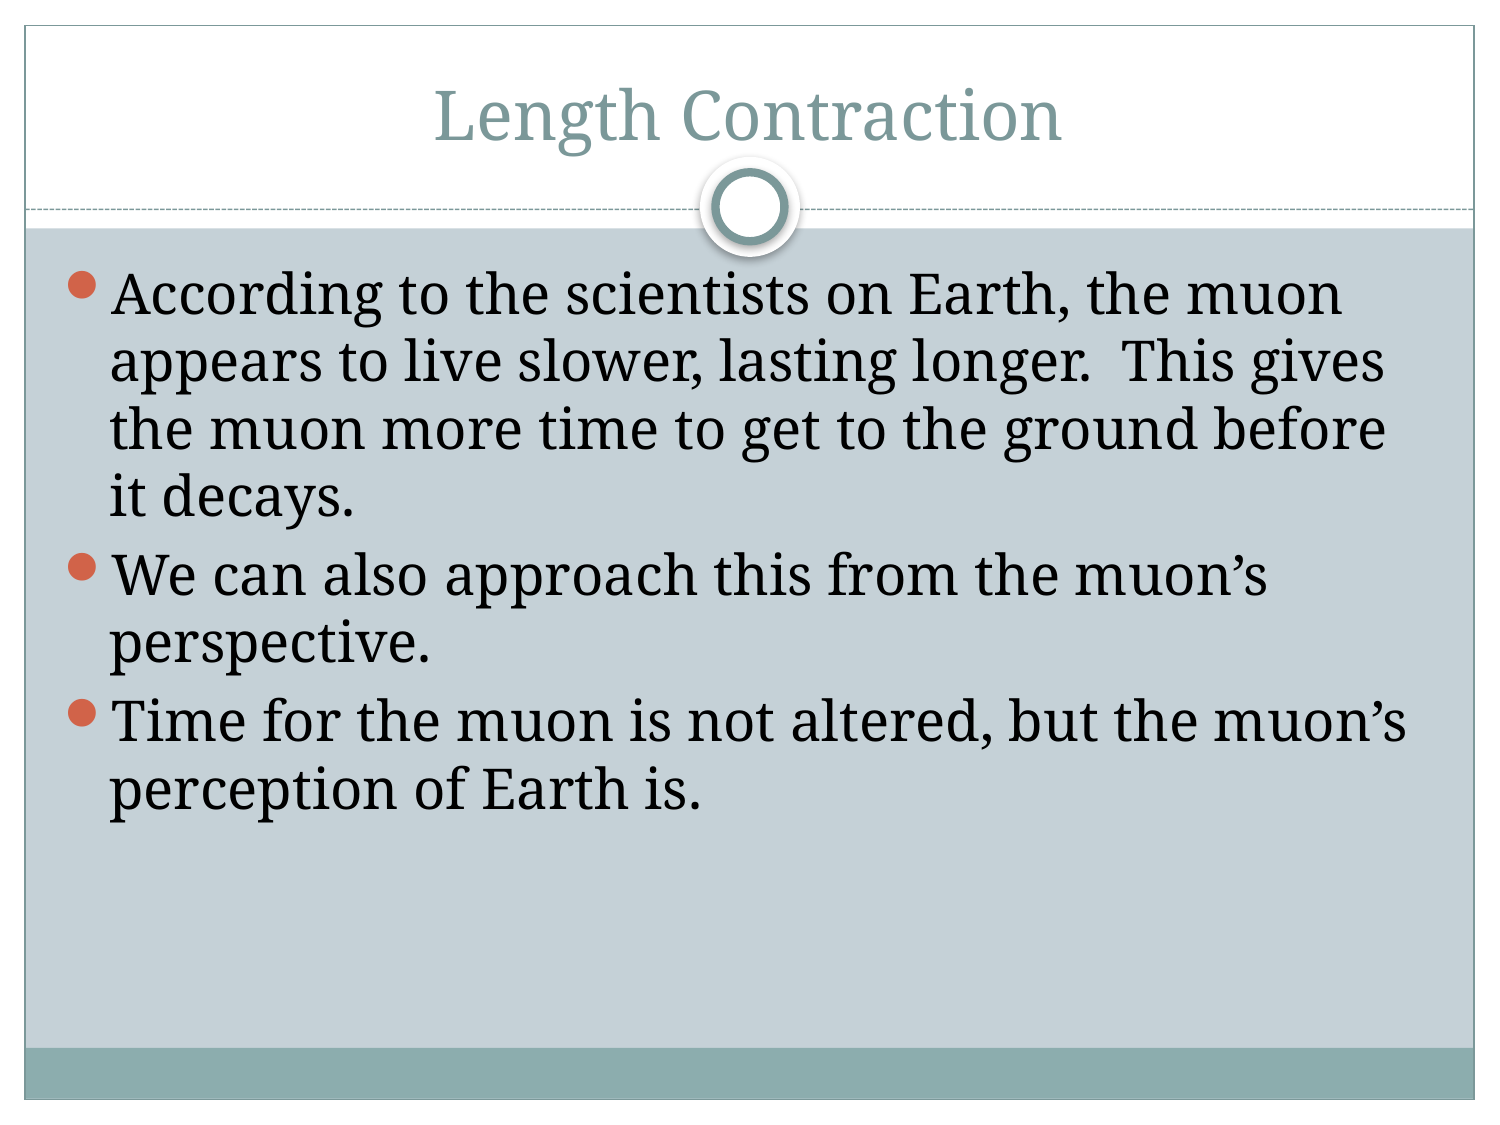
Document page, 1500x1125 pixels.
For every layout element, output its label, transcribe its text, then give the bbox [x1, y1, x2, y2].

list According to the scientists on Earth, the muon appears to live slower, lasting longer. This gives the muon more time to get to the ground before it decays. We can also approach this from the muon’s perspective. Time for the muon is not altered, but the muon’s perception of Earth is. [49, 250, 1445, 1001]
title Length Contraction [49, 37, 1450, 162]
